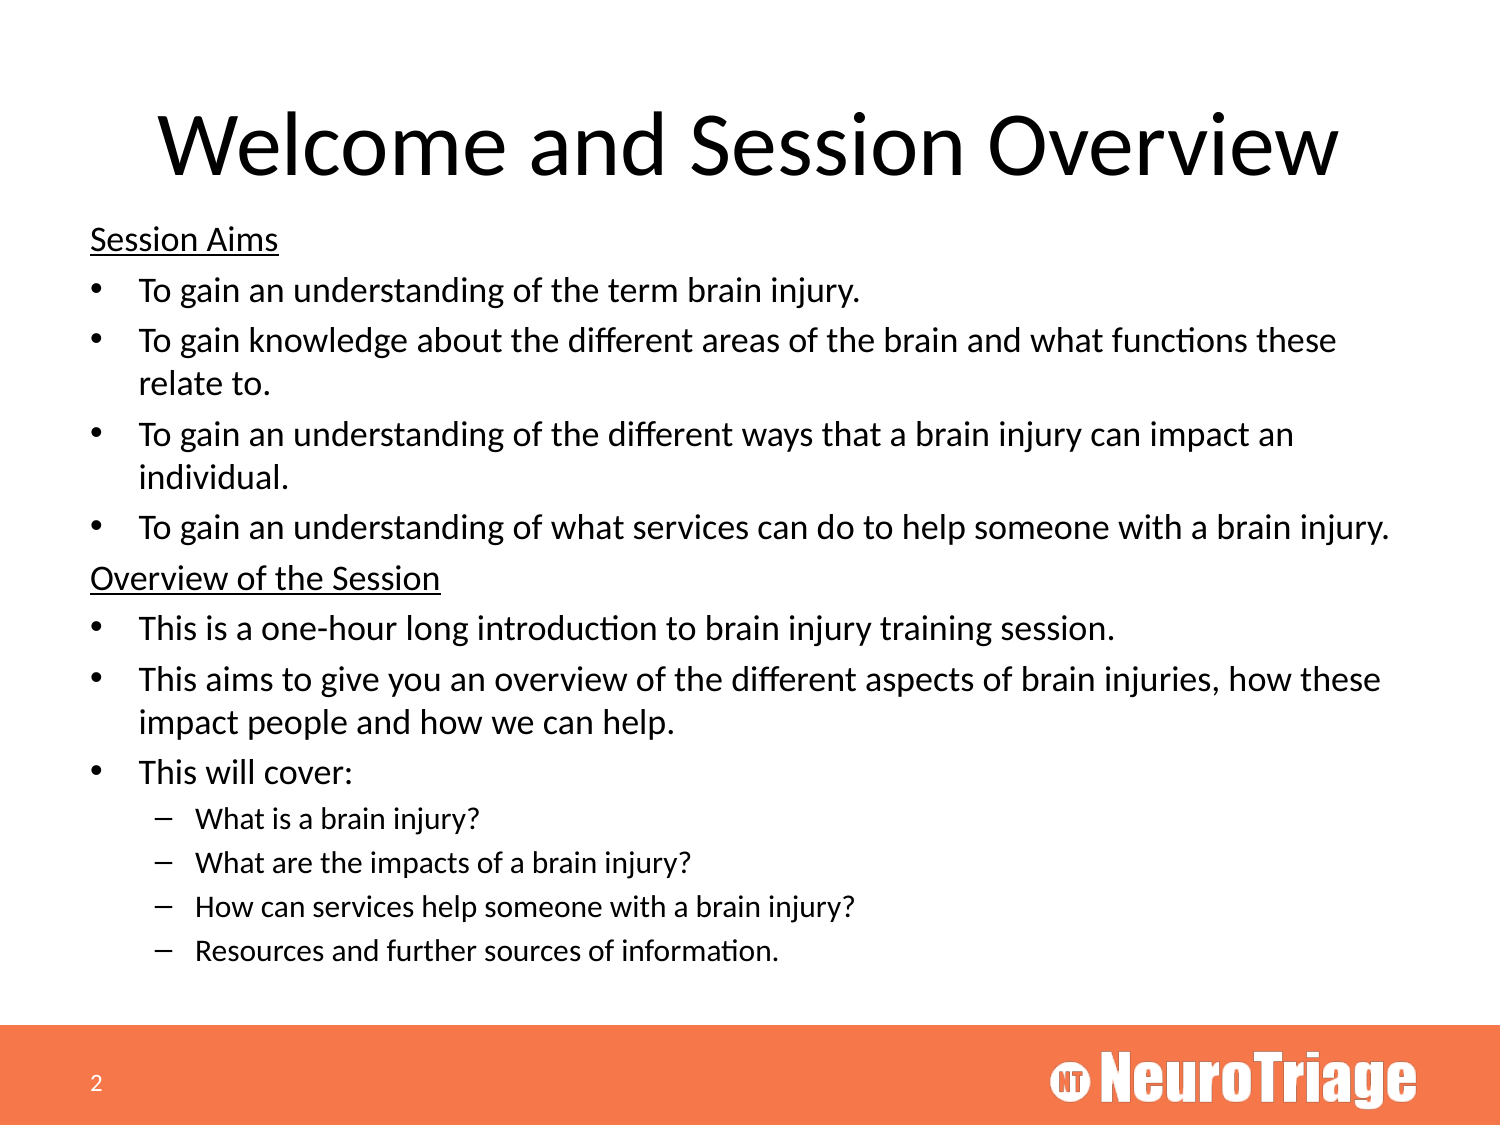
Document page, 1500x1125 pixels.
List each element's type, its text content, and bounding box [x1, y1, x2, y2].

list Session Aims To gain an understanding of the term brain injury. To gain knowledge about the different areas of the brain and what functions these relate to. To gain an understanding of the different ways that a brain injury can impact an individual. To gain an understanding of what services can do to help someone with a brain injury. Overview of the Session This is a one-hour long introduction to brain injury training session. This aims to give you an overview of the different aspects of brain injuries, how these impact people and how we can help. This will cover: What is a brain injury? What are the impacts of a brain injury? How can services help someone with a brain injury? Resources and further sources of information. [75, 208, 1425, 1005]
slide_number 2 [75, 1051, 425, 1112]
picture [1037, 1030, 1425, 1125]
title Welcome and Session Overview [75, 45, 1425, 208]
